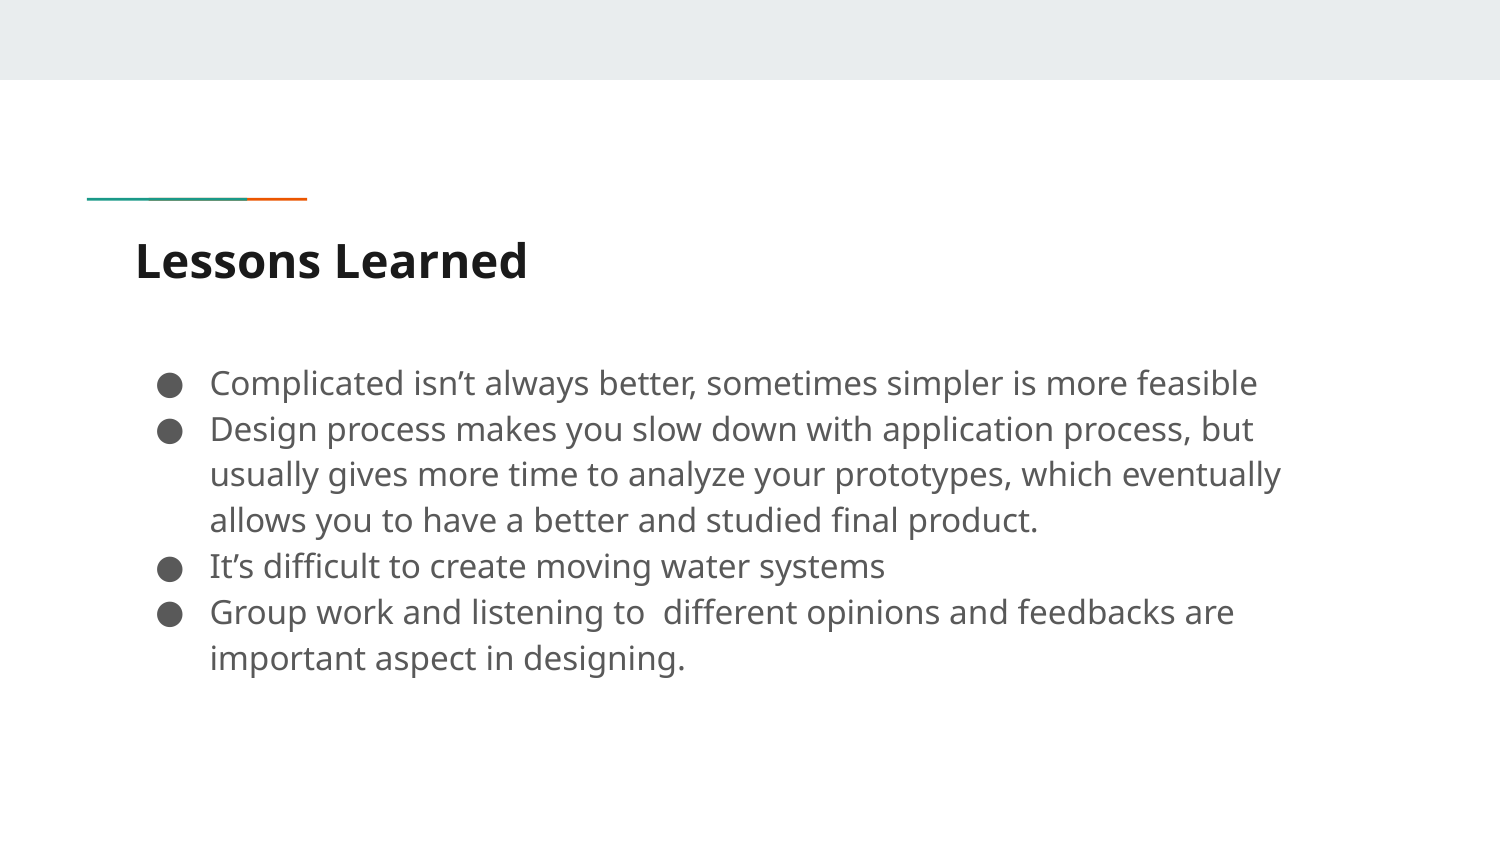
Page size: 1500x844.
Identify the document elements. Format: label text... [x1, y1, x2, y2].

title Lessons Learned [119, 216, 1381, 305]
list Complicated isn’t always better, sometimes simpler is more feasible Design process makes you slow down with application process, but usually gives more time to analyze your prototypes, which eventually allows you to have a better and studied final product. It’s difficult to create moving water systems Group work and listening to different opinions and feedbacks are important aspect in designing. [119, 341, 1381, 712]
